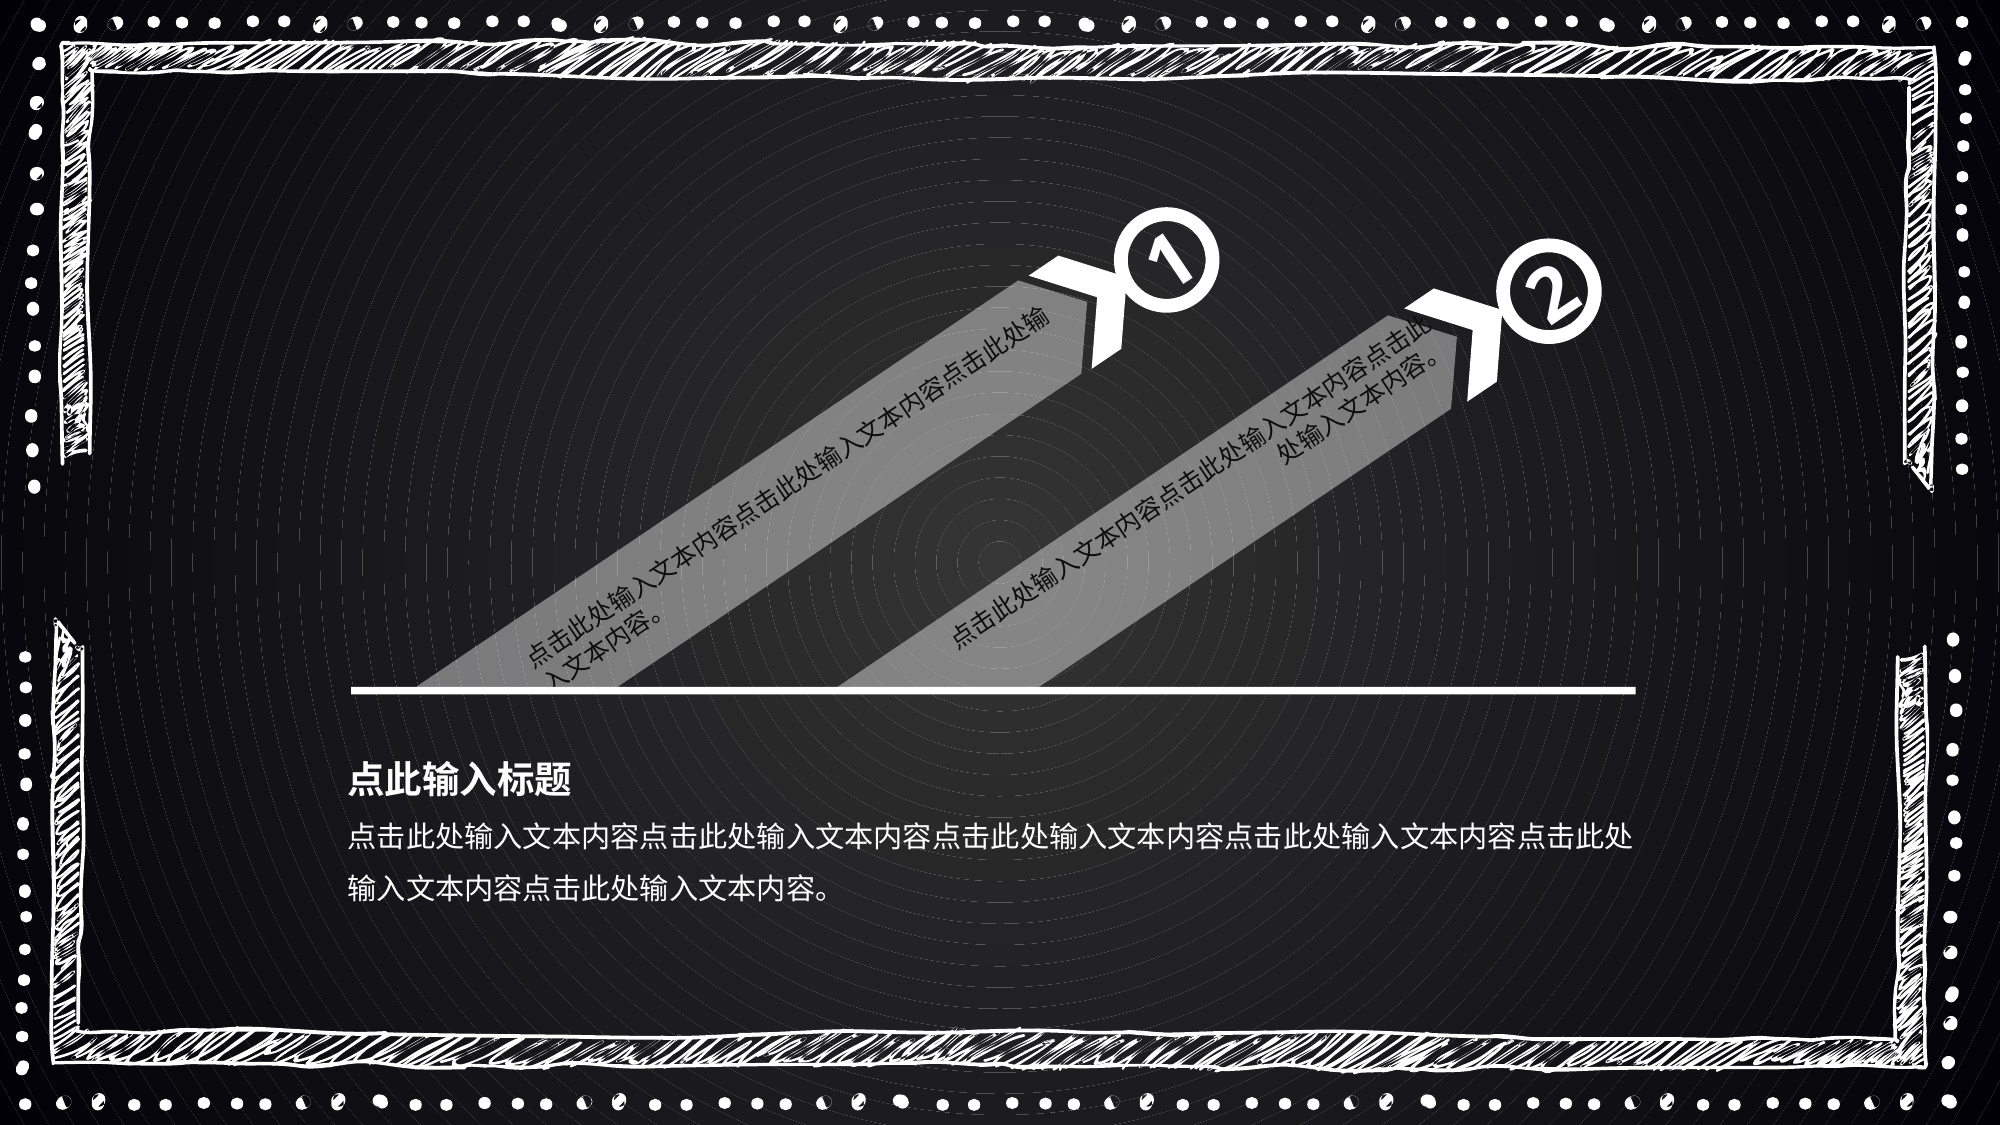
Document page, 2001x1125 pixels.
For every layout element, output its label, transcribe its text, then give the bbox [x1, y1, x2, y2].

text_box 点击此处输入文本内容点击此处输入文本内容点击此处输入文本内容。 [838, 315, 1457, 686]
text_box 点此输入标题 点击此处输入文本内容点击此处输入文本内容点击此处输入文本内容点击此处输入文本内容点击此处输入文本内容点击此处输入文本内容。 [347, 701, 1636, 937]
text_box [1401, 287, 1503, 404]
text_box [1026, 254, 1127, 371]
text_box 点击此处输入文本内容点击此处输入文本内容点击此处输入文本内容。 [417, 280, 1088, 686]
text_box 1 [1112, 206, 1221, 314]
text_box [350, 686, 1637, 695]
text_box 2 [1495, 237, 1603, 345]
